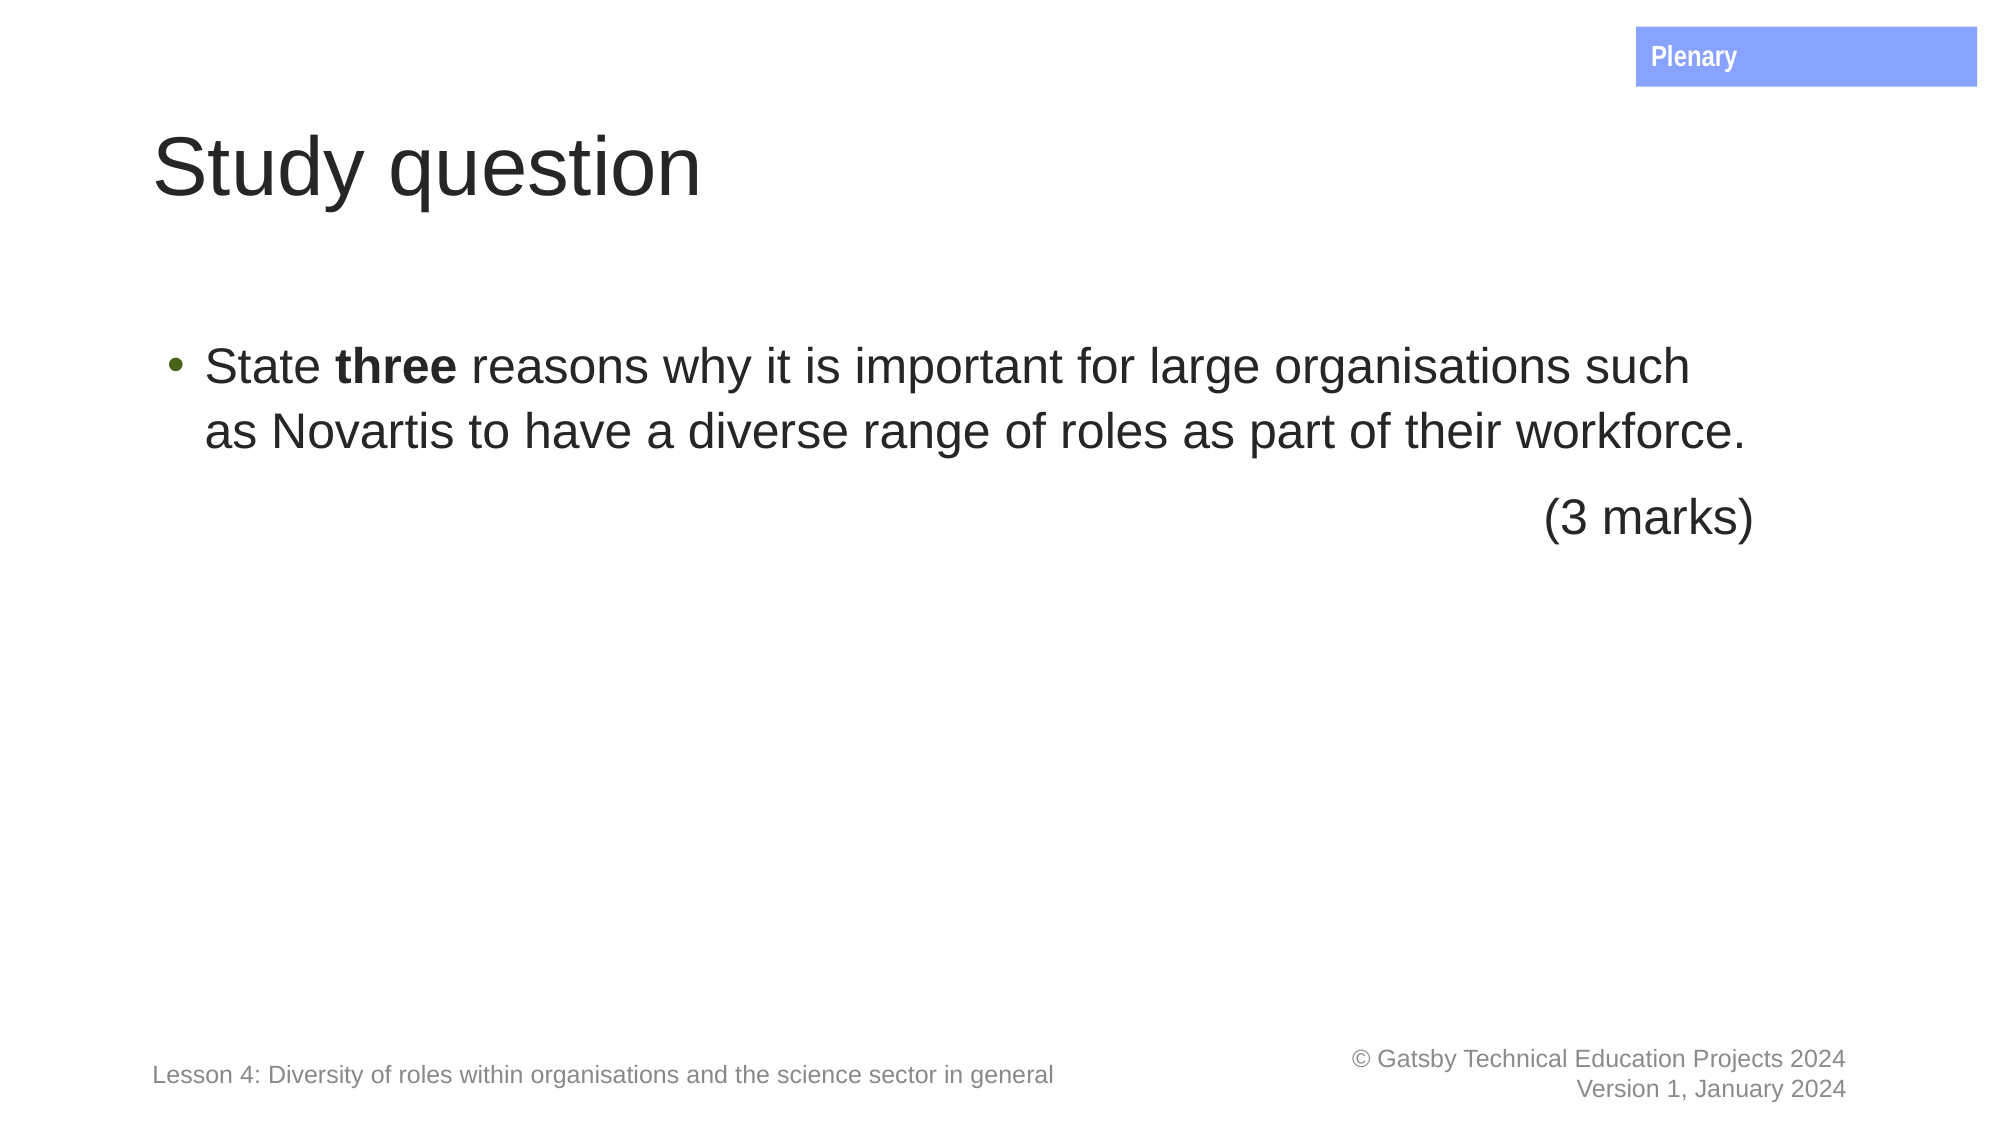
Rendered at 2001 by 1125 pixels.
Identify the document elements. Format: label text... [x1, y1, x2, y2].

list State three reasons why it is important for large organisations such as Novartis to have a diverse range of roles as part of their workforce. (3 marks) [137, 299, 1785, 1014]
list Lesson 4: Diversity of roles within organisations and the science sector in general [137, 1042, 1159, 1103]
list Plenary [1636, 26, 1978, 87]
title Study question [137, 59, 1863, 278]
